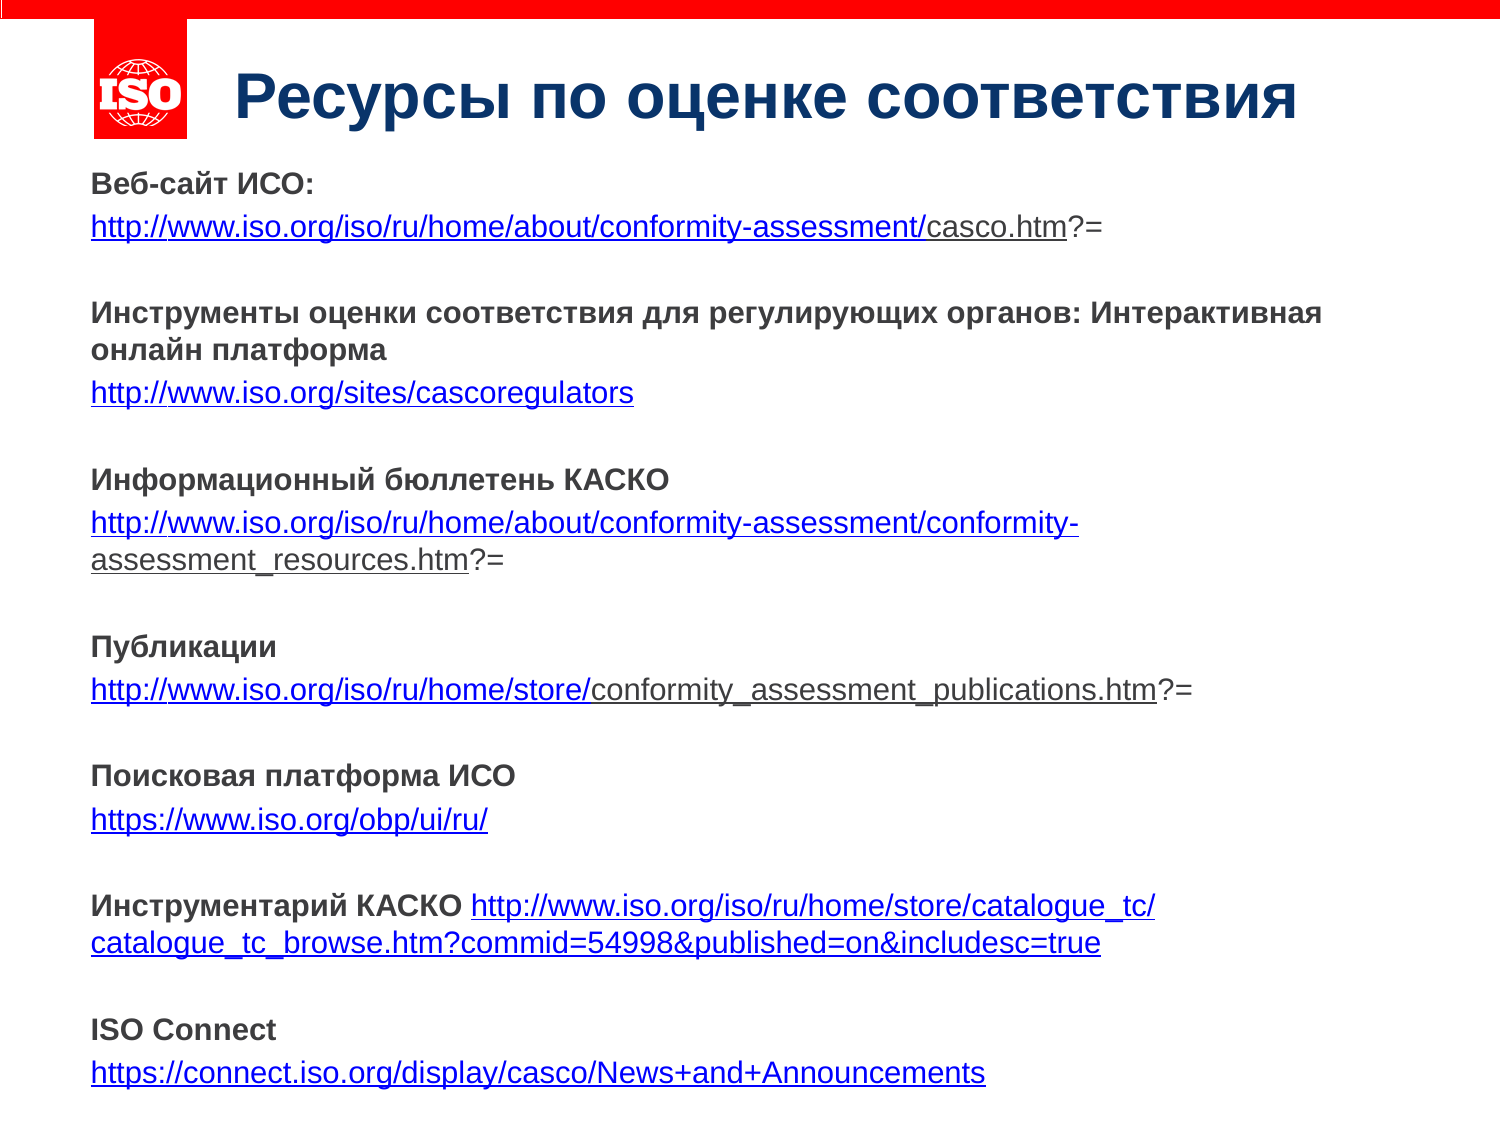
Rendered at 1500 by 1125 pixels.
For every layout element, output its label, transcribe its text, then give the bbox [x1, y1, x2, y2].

list Веб-сайт ИСО: http://www.iso.org/iso/ru/home/about/conformity-assessment/casco.htm?= Инструменты оценки соответствия для регулирующих органов: Интерактивная онлайн платформа http://www.iso.org/sites/cascoregulators Информационный бюллетень КАСКО http://www.iso.org/iso/ru/home/about/conformity-assessment/conformity-assessment_resources.htm?= Публикации http://www.iso.org/iso/ru/home/store/conformity_assessment_publications.htm?= Поисковая платформа ИСО https://www.iso.org/obp/ui/ru/ Инструментарий КАСКО http://www.iso.org/iso/ru/home/store/catalogue_tc/catalogue_tc_browse.htm?commid=54998&published=on&includesc=true ISO Connect https://connect.iso.org/display/casco/News+and+Announcements [90, 163, 1404, 1094]
title Ресурсы по оценке соответствия [219, 21, 1338, 163]
